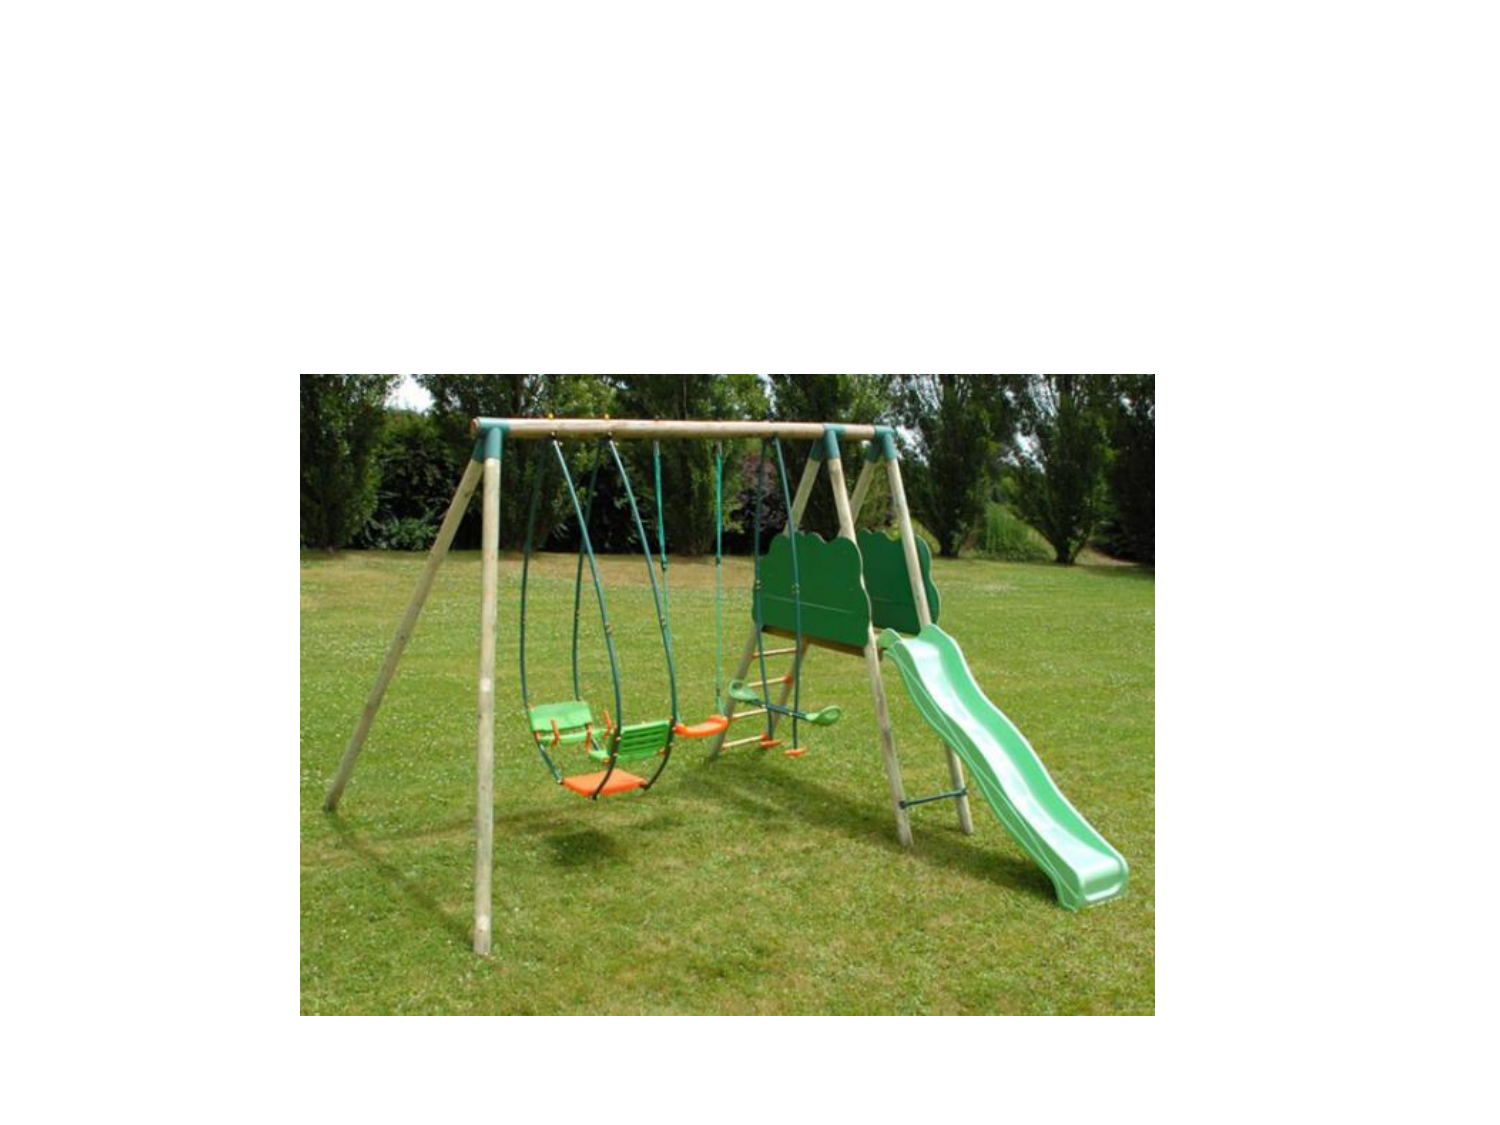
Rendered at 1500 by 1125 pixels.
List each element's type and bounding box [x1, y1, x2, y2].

picture [299, 374, 1155, 1016]
